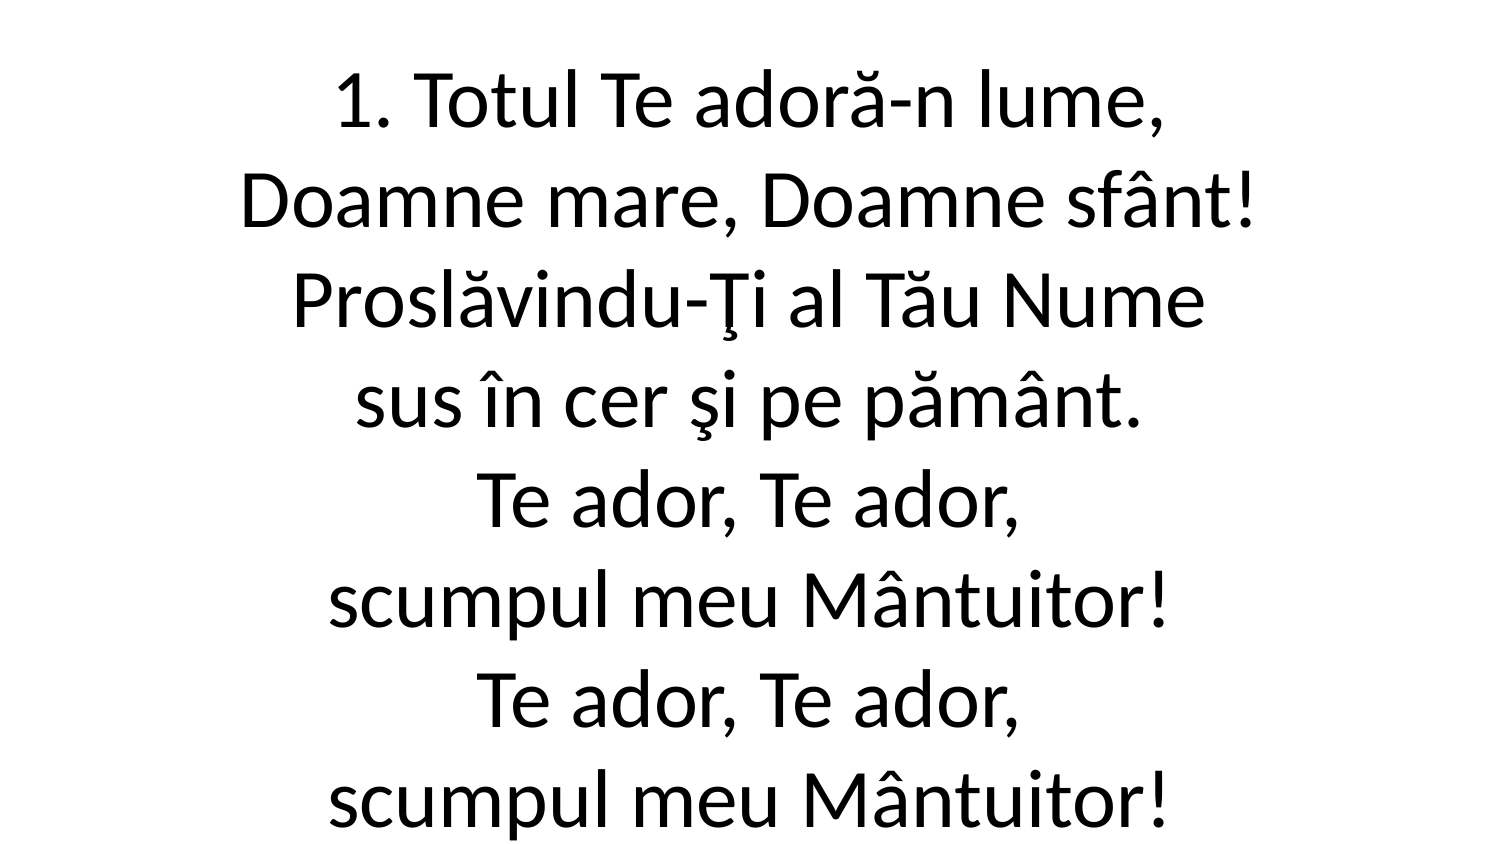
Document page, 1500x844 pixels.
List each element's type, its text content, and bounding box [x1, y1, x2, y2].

text_box 1. Totul Te adoră-n lume, Doamne mare, Doamne sfânt! Proslăvindu-Ţi al Tău Nume sus în cer şi pe pământ. Te ador, Te ador, scumpul meu Mântuitor! Te ador, Te ador, scumpul meu Mântuitor! [224, 0, 1276, 844]
